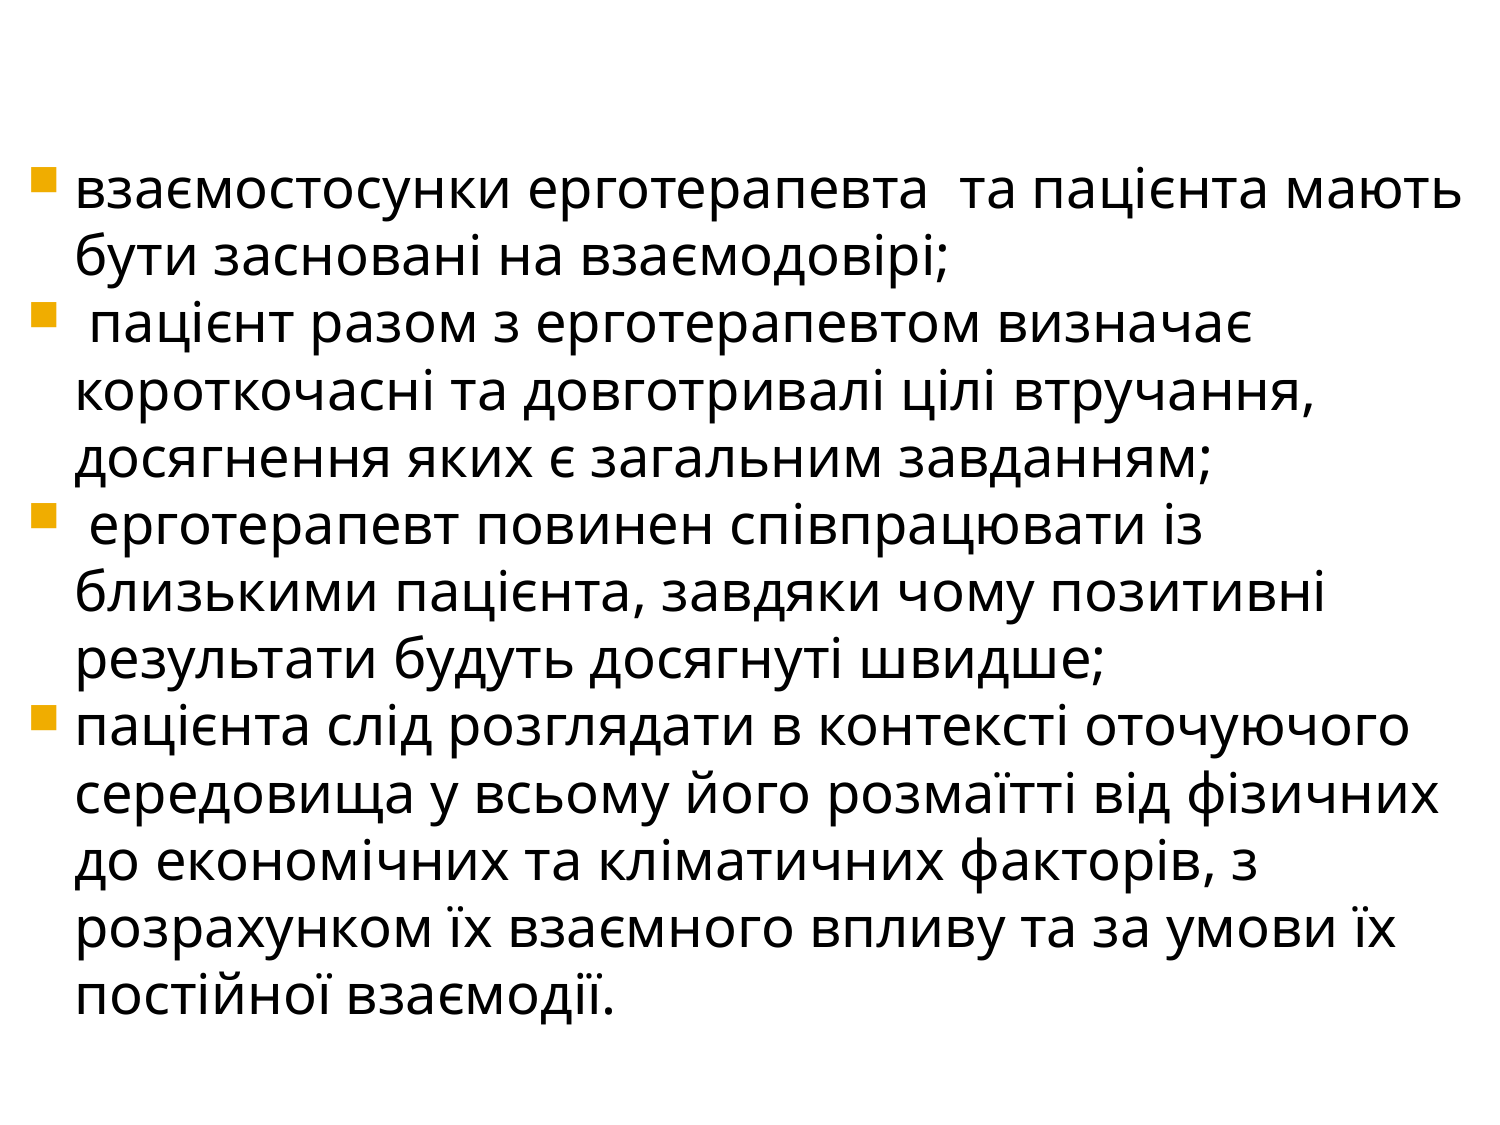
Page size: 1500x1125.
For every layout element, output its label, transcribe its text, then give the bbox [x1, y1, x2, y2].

list взаємостосунки ерготерапевта та пацієнта мають бути засновані на взаємодовірі; пацієнт разом з ерготерапевтом визначає короткочасні та довготривалі цілі втручання, досягнення яких є загальним завданням; ерготерапевт повинен співпрацювати із близькими пацієнта, завдяки чому позитивні результати будуть досягнуті швидше; пацієнта слід розглядати в контексті оточуючого середовища у всьому його розмаїтті від фізичних до економічних та кліматичних факторів, з розрахунком їх взаємного впливу та за умови їх постійної взаємодії. [0, 137, 1483, 1050]
